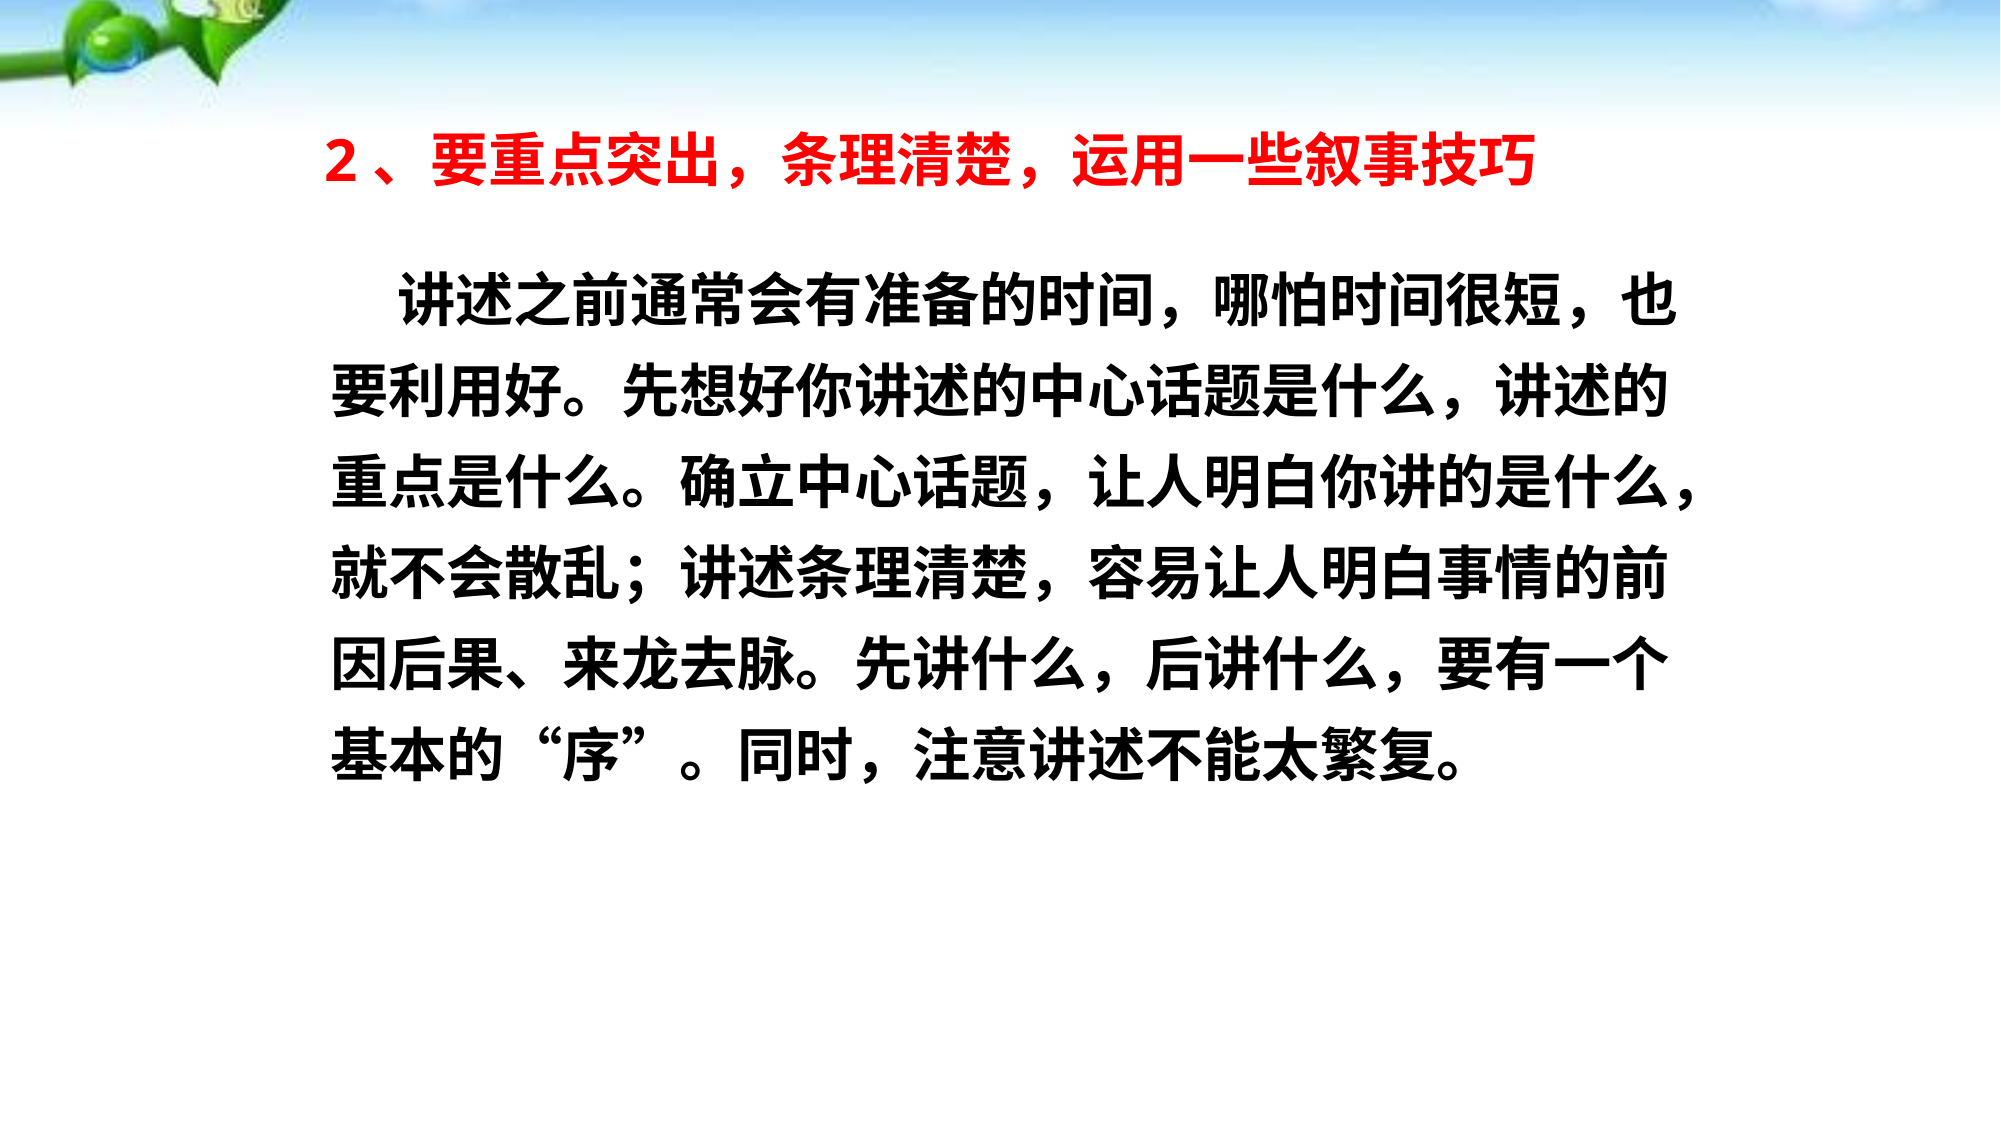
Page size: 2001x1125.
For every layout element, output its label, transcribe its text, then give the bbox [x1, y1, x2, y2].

picture [0, 0, 2001, 1125]
text_box 2、要重点突出，条理清楚，运用一些叙事技巧 [308, 95, 1635, 201]
text_box 讲述之前通常会有准备的时间，哪怕时间很短，也要利用好。先想好你讲述的中心话题是什么，讲述的重点是什么。确立中心话题，让人明白你讲的是什么，就不会散乱；讲述条理清楚，容易让人明白事情的前因后果、来龙去脉。先讲什么，后讲什么，要有一个基本的“序”。同时，注意讲述不能太繁复。 [315, 235, 1696, 796]
